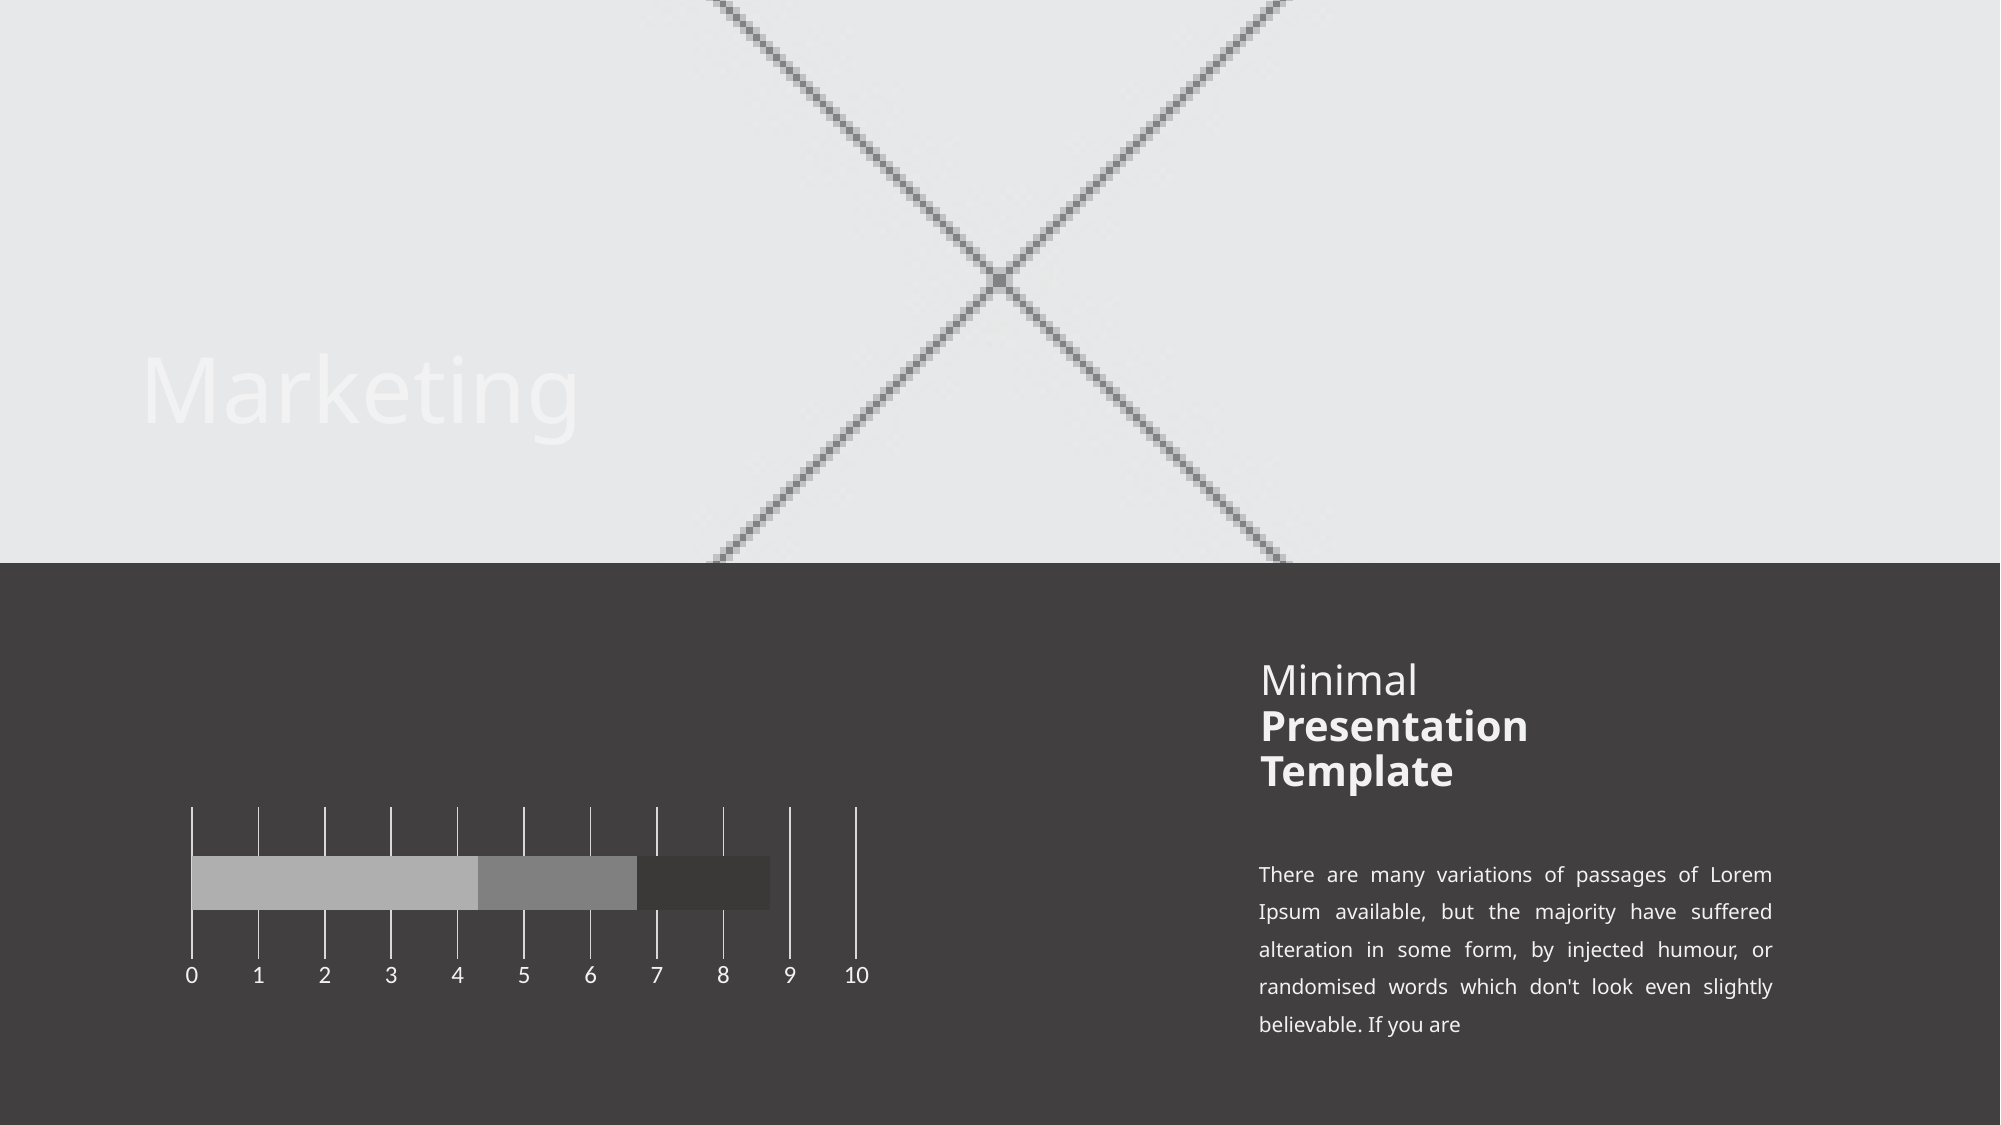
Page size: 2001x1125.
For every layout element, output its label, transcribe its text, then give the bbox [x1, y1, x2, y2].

text_box Presentation [1245, 692, 1587, 737]
text_box Minimal [1245, 646, 1587, 692]
text_box There are many variations of passages of Lorem Ipsum available, but the majority have suffered alteration in some form, by injected humour, or randomised words which don't look even slightly believable. If you are [1244, 841, 1788, 1044]
chart [171, 803, 884, 994]
text_box Template [1245, 737, 1587, 803]
picture [0, 0, 2000, 563]
